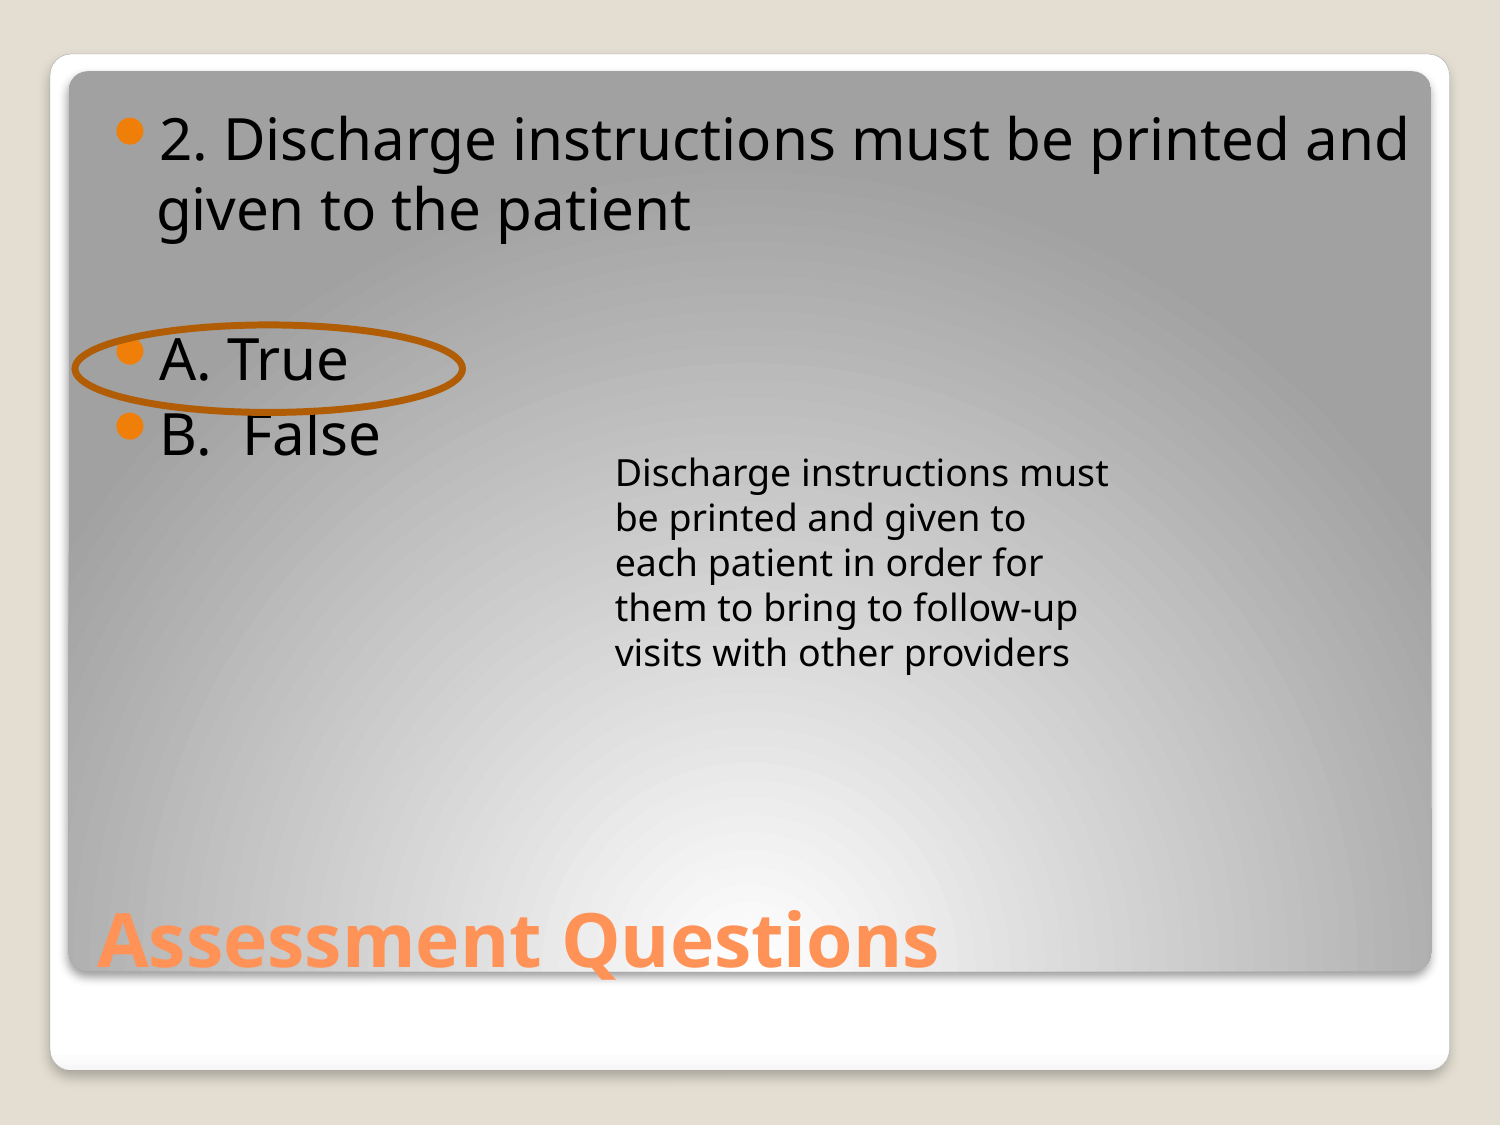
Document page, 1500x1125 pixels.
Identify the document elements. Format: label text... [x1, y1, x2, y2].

title Assessment Questions [82, 817, 1425, 990]
text_box [71, 321, 466, 416]
text_box Discharge instructions must be printed and given to each patient in order for them to bring to follow-up visits with other providers [374, 441, 1125, 681]
list 2. Discharge instructions must be printed and given to the patient A. True B. False [82, 86, 1425, 774]
